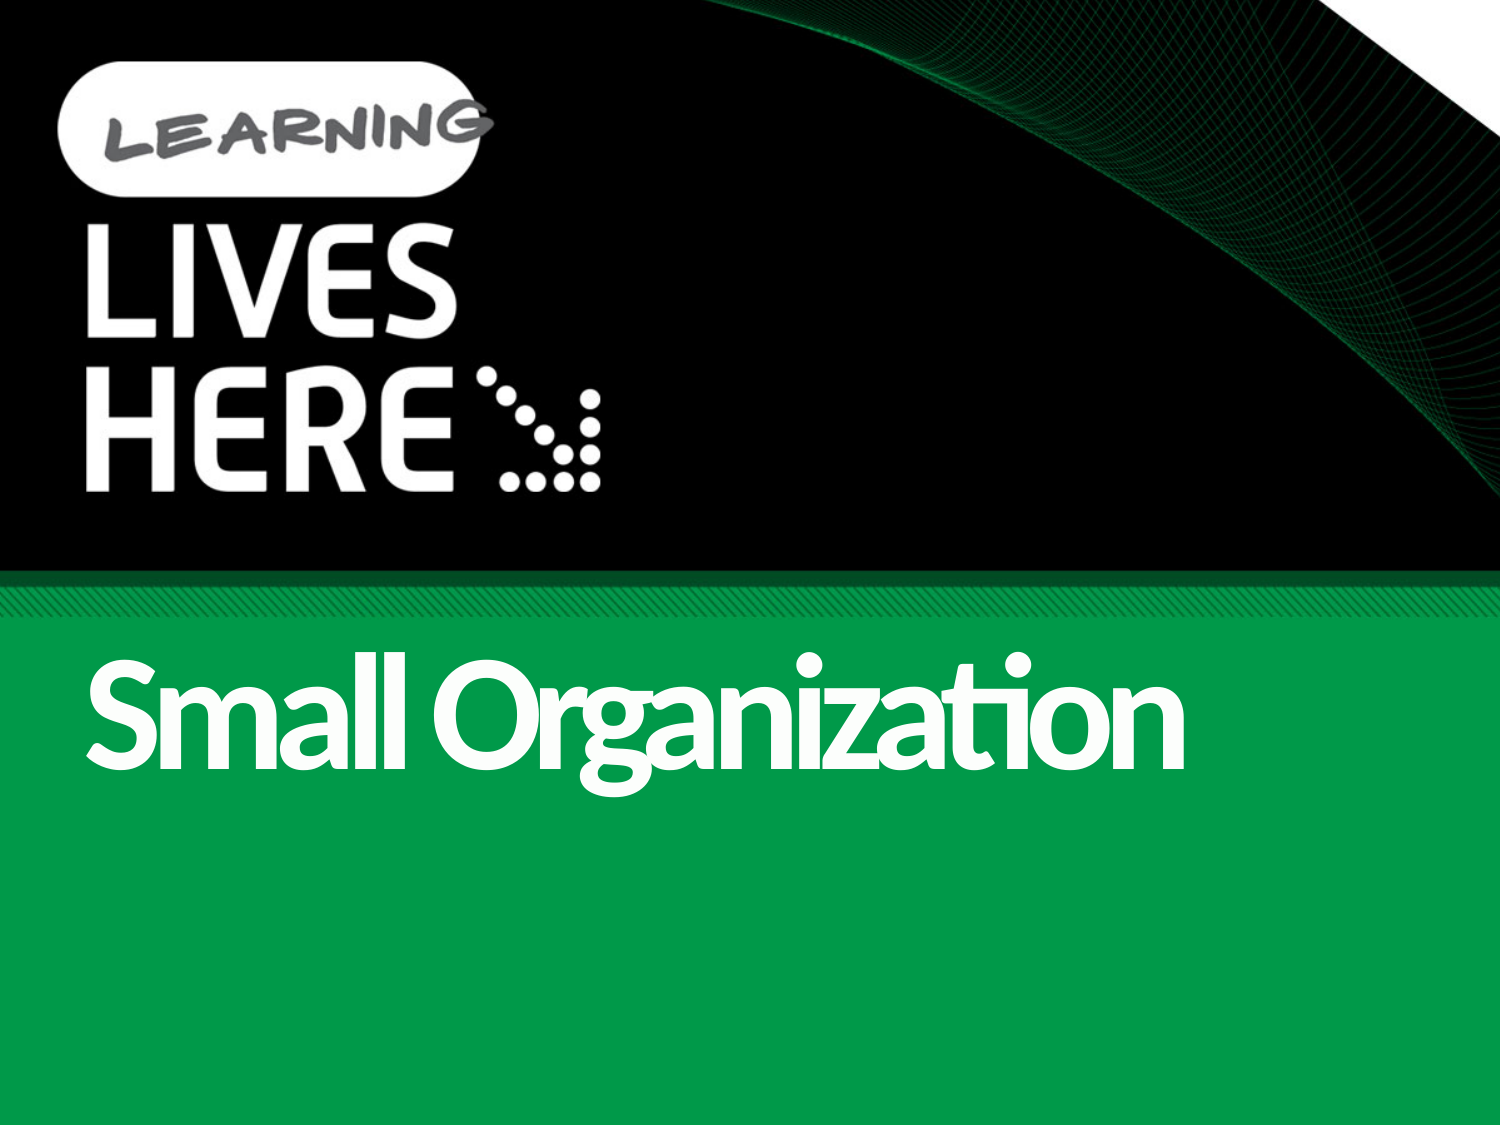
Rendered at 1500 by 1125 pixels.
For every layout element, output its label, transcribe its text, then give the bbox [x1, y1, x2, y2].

picture [0, 0, 1500, 1125]
list Small Organization [83, 625, 1344, 800]
